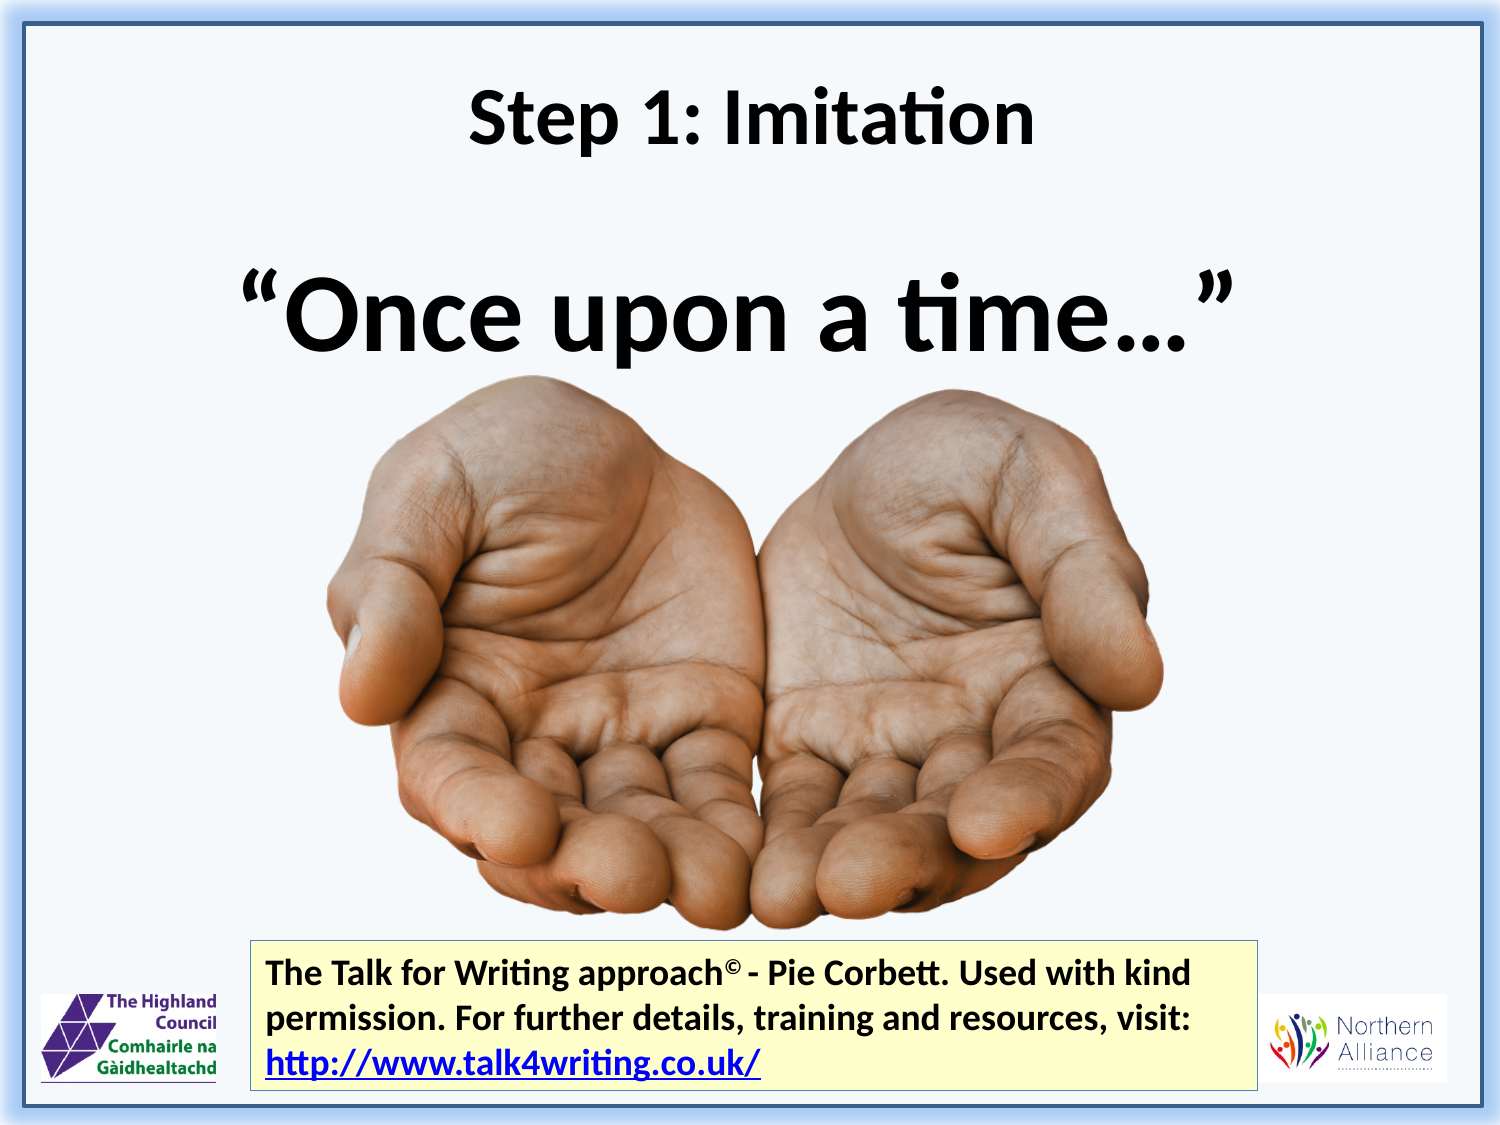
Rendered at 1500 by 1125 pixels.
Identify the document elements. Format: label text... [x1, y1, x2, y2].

text_box [22, 21, 1484, 1108]
picture [1257, 994, 1448, 1083]
text_box The Talk for Writing approach© - Pie Corbett. Used with kind permission. For further details, training and resources, visit: http://www.talk4writing.co.uk/ [250, 1029, 1258, 1091]
title Step 1: Imitation [78, 54, 1428, 243]
text_box “Once upon a time…” [64, 231, 1412, 382]
picture [237, 266, 1247, 1024]
picture [41, 994, 216, 1083]
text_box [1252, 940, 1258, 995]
